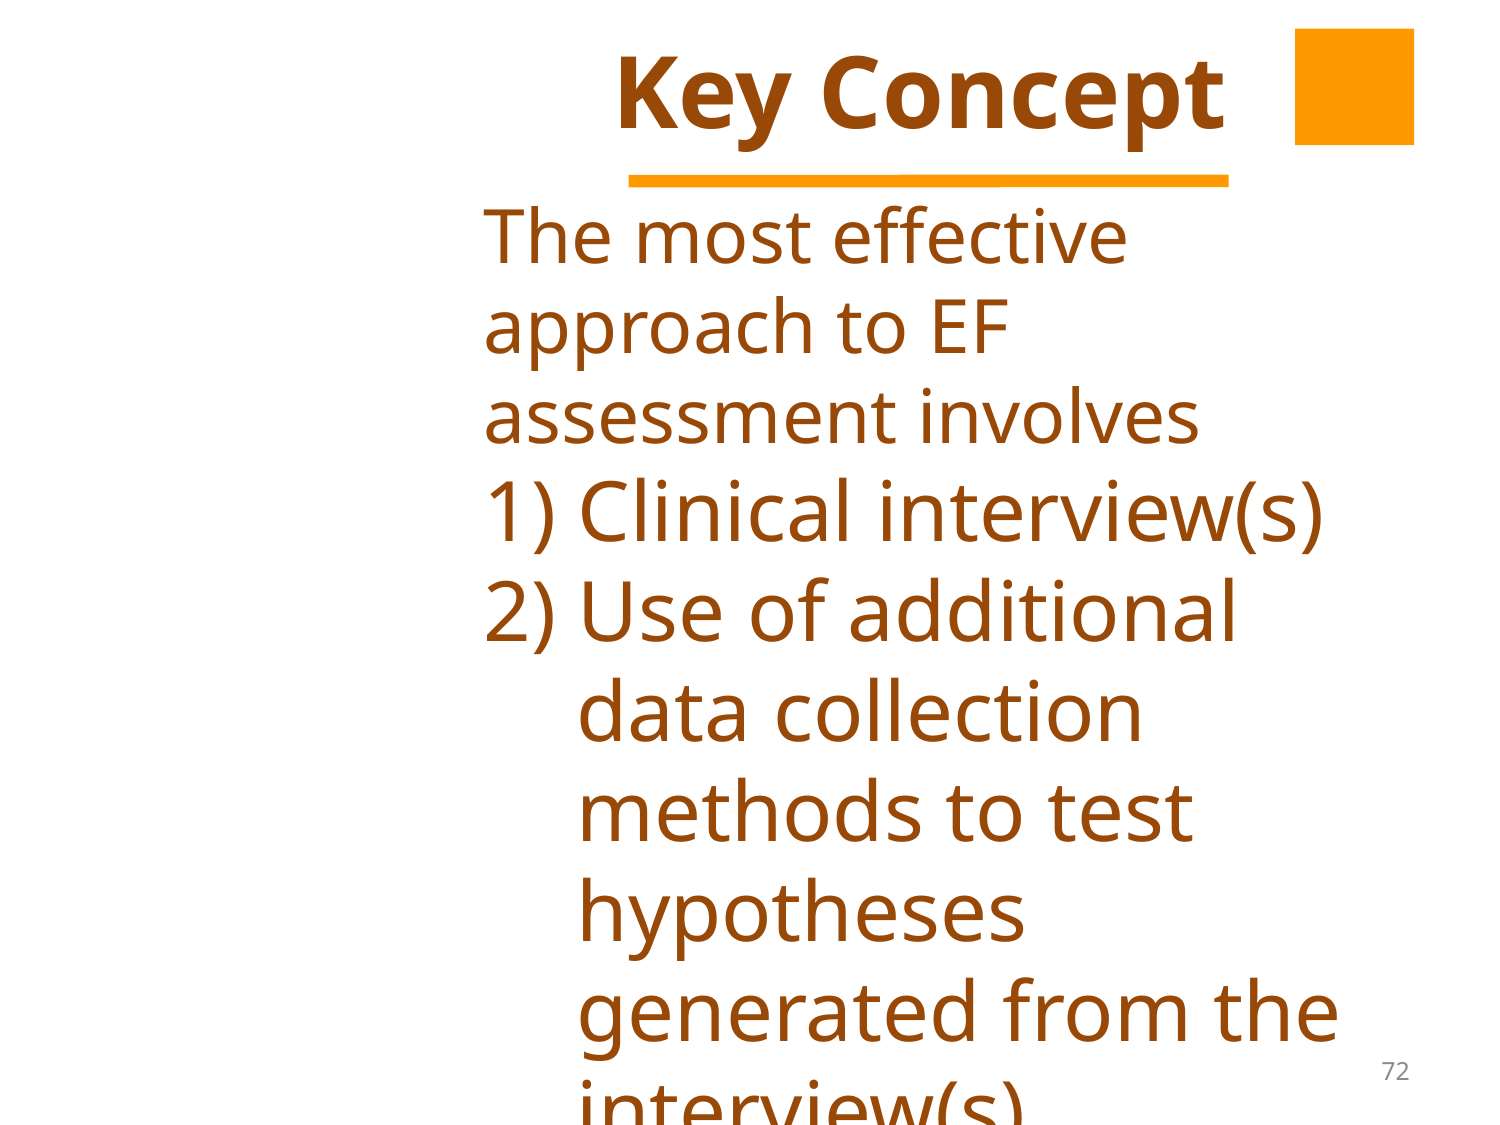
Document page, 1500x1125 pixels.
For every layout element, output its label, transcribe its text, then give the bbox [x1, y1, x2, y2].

text_box The most effective approach to EF assessment involves 1) Clinical interview(s) 2) Use of additional data collection methods to test hypotheses generated from the interview(s) [469, 180, 1431, 1125]
text_box [1293, 26, 1416, 147]
text_box Key Concept [597, 21, 1243, 157]
